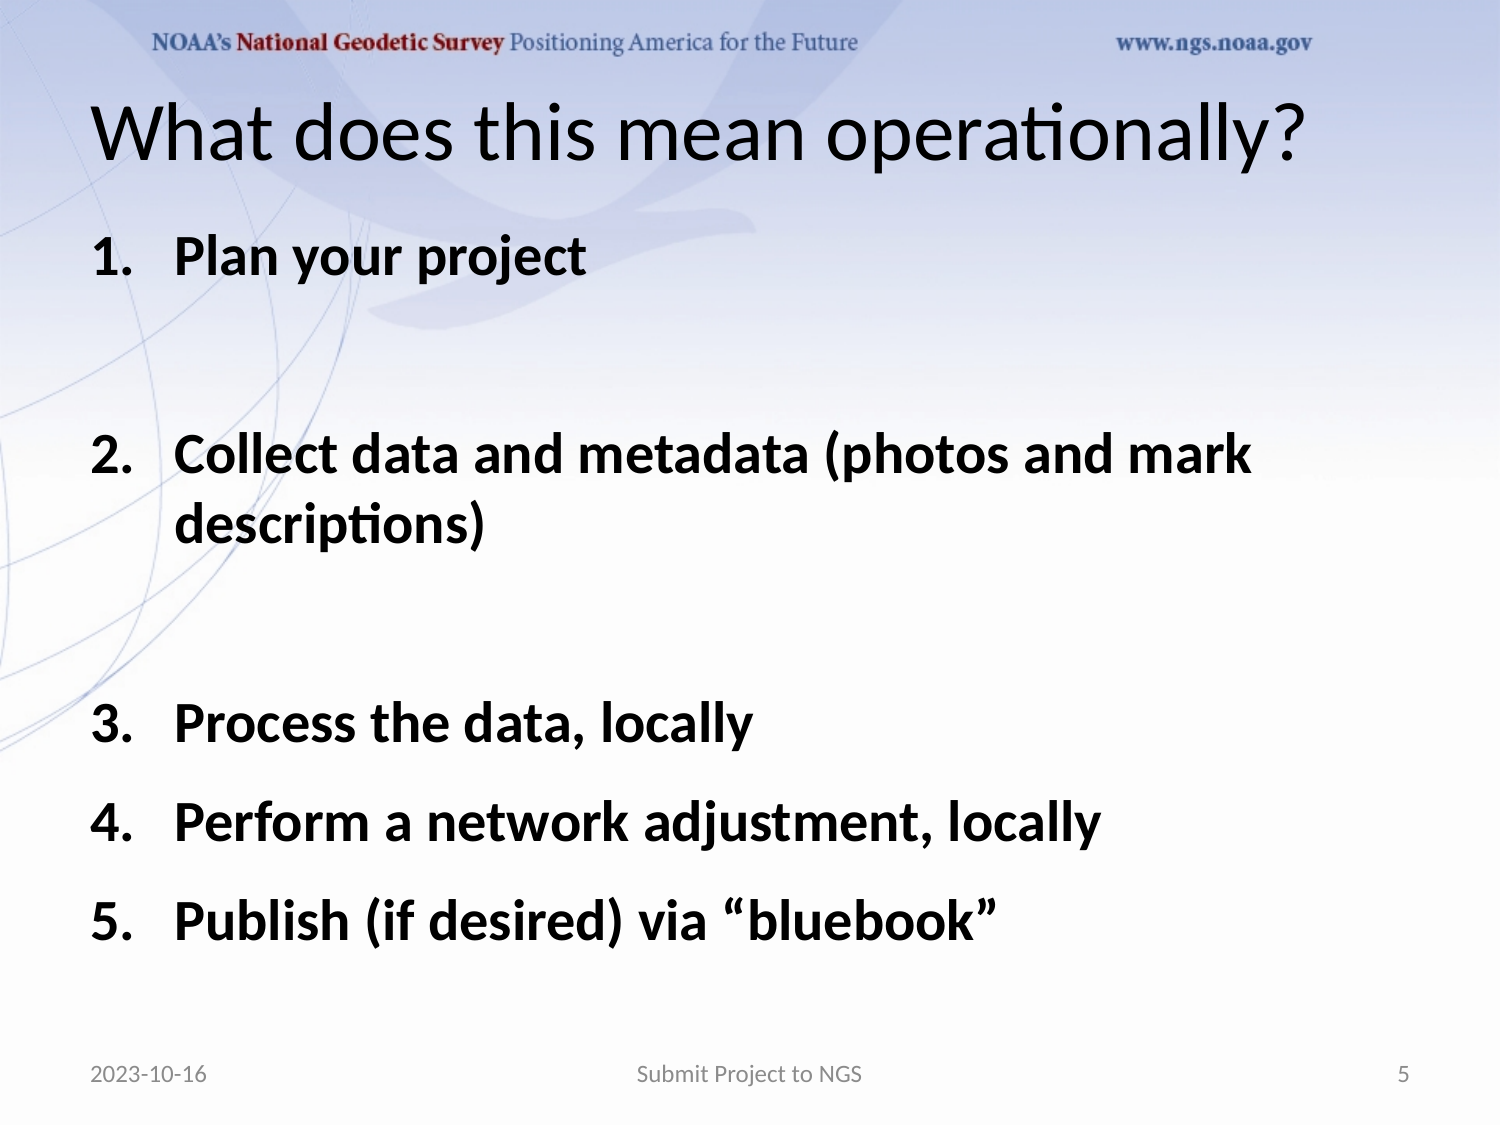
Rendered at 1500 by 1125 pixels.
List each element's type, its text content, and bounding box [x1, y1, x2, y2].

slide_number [75, 1042, 425, 1103]
slide_number 5 [1074, 1042, 1425, 1103]
title What does this mean operationally? [74, 74, 1426, 181]
list Plan your project Collect data and metadata (photos and mark descriptions) Process the data, locally Perform a network adjustment, locally Publish (if desired) via “bluebook” [74, 209, 1426, 1021]
footer Submit Project to NGS [512, 1042, 988, 1103]
picture [0, 0, 1500, 1125]
